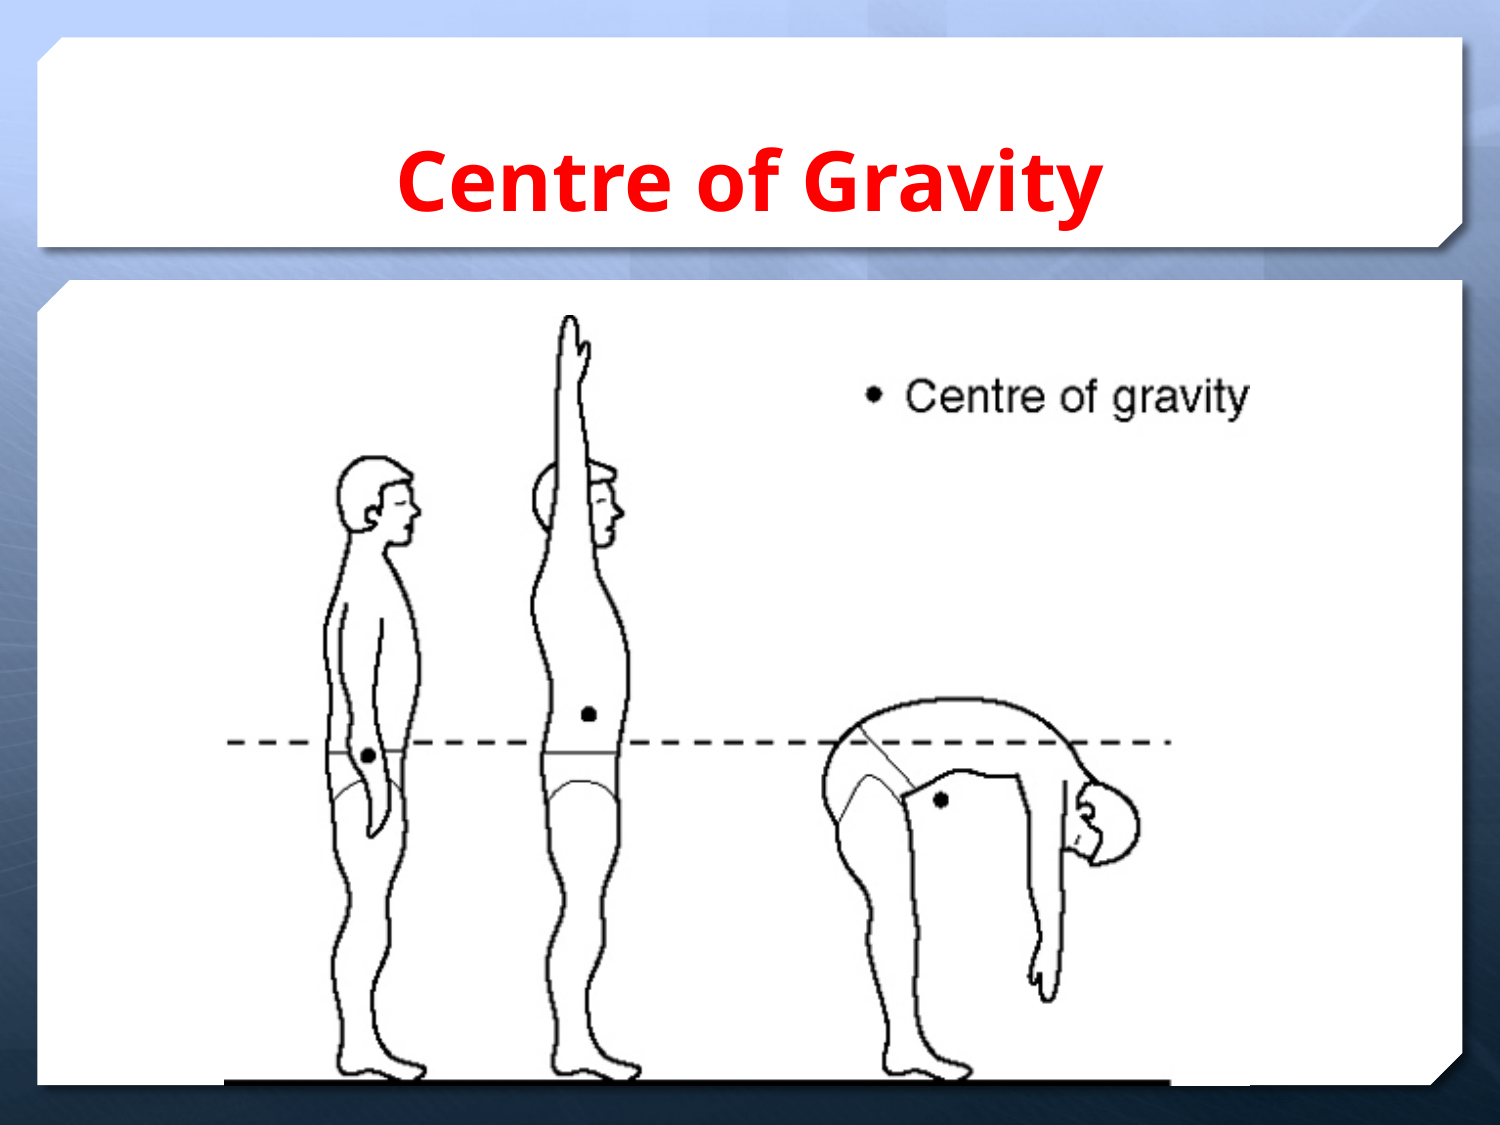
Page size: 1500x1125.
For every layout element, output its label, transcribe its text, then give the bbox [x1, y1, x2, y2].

title Centre of Gravity [127, 48, 1372, 236]
picture [223, 315, 1251, 1086]
